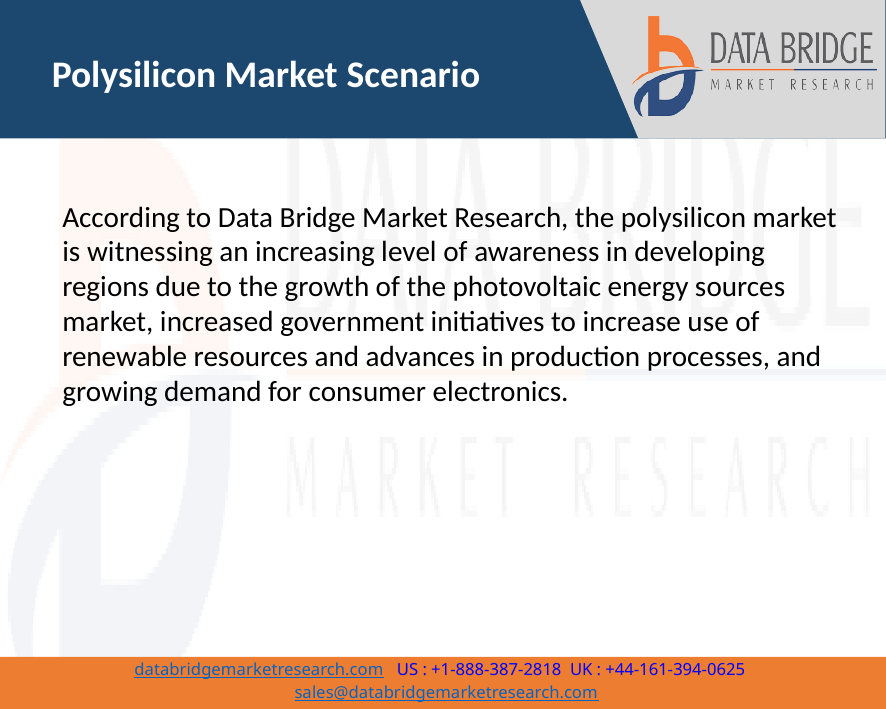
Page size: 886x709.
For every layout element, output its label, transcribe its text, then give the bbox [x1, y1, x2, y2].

picture [631, 16, 877, 117]
text_box Polysilicon Market Scenario [37, 42, 576, 102]
text_box According to Data Bridge Market Research, the polysilicon market is witnessing an increasing level of awareness in developing regions due to the growth of the photovoltaic energy sources market, increased government initiatives to increase use of renewable resources and advances in production processes, and growing demand for consumer electronics. [47, 190, 860, 415]
